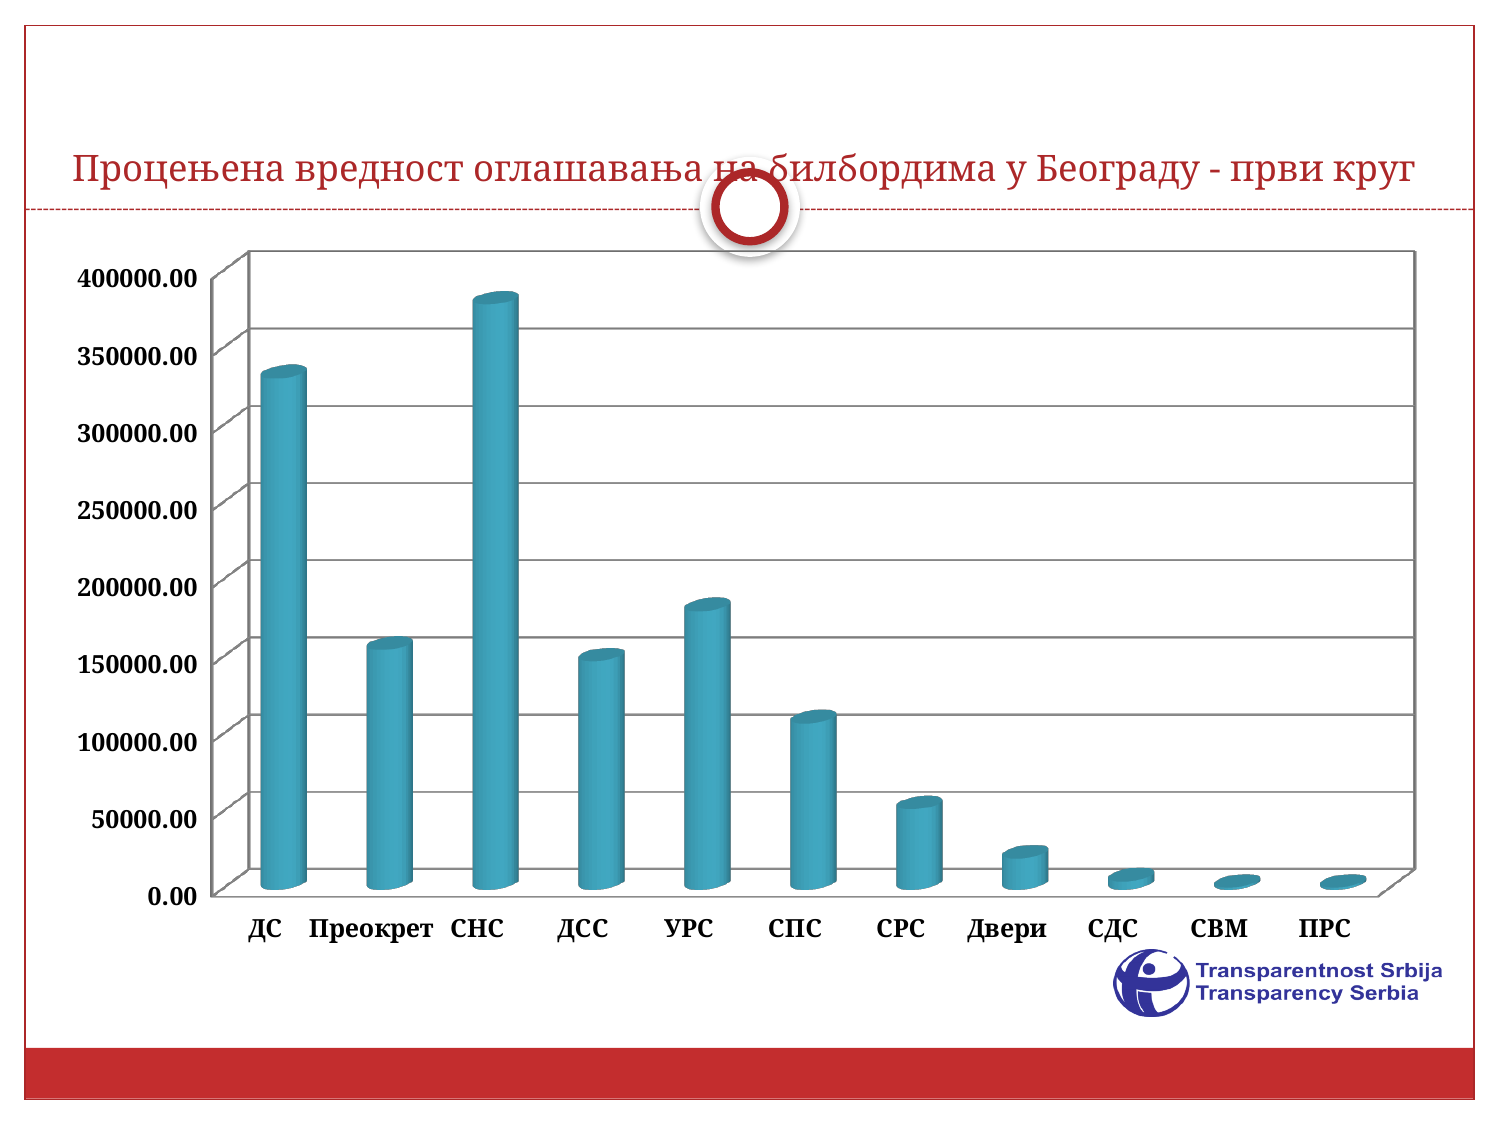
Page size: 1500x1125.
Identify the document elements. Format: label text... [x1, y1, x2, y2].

picture [1113, 965, 1442, 1017]
chart [49, 231, 1445, 965]
title Процењена вредност оглашавања на билбордима у Београду - први круг [49, 37, 1450, 197]
